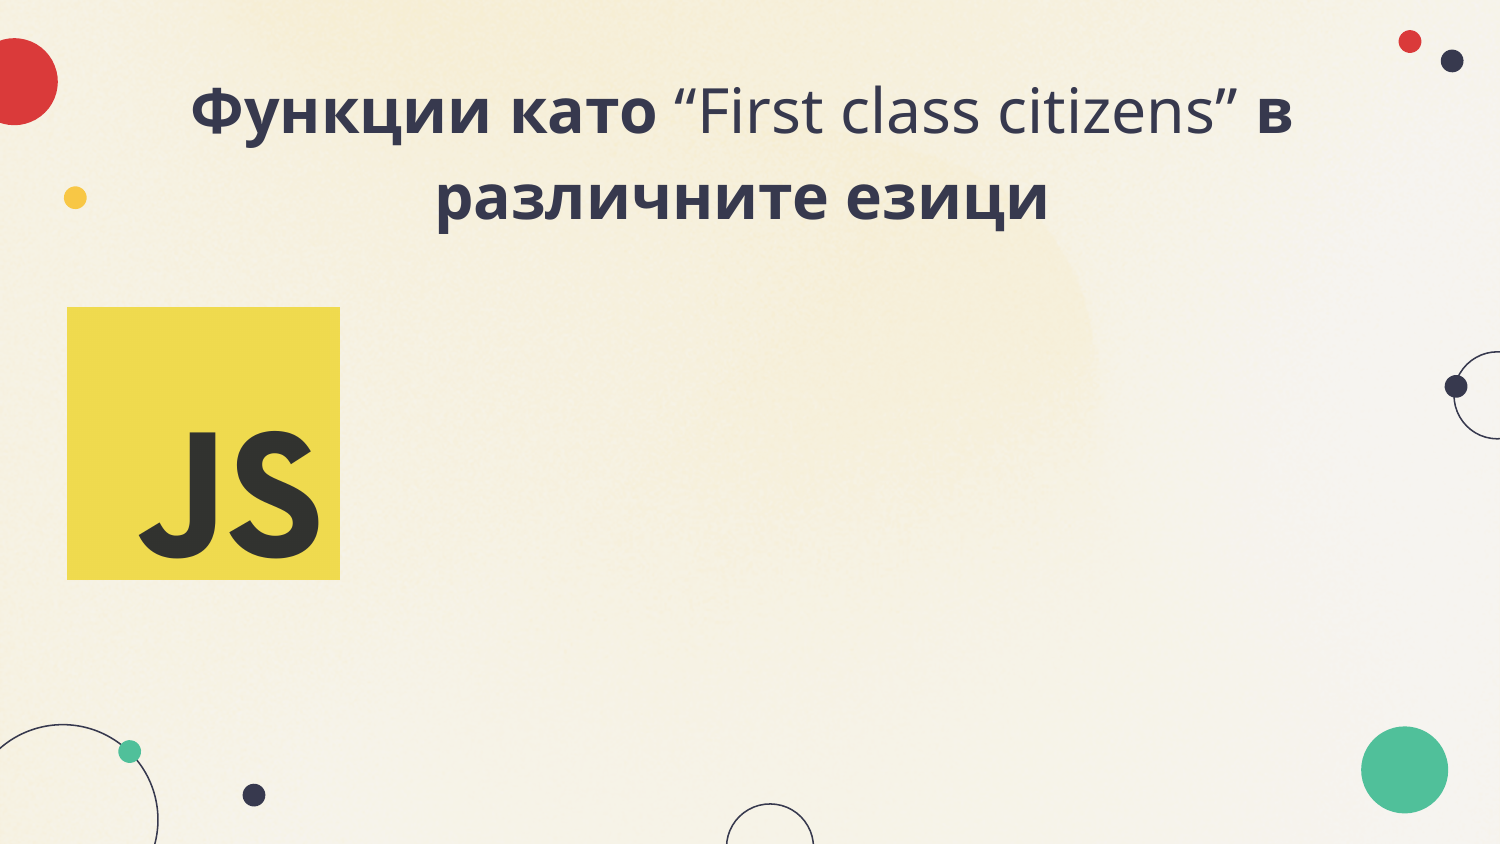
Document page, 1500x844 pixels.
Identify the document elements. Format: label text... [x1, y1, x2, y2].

text_box [118, 740, 142, 763]
text_box [1454, 351, 1500, 439]
text_box Функции като “First class citizens” в различните езици [109, 44, 1376, 247]
text_box [0, 0, 1500, 844]
text_box [1398, 30, 1422, 53]
text_box [63, 186, 87, 210]
picture [67, 307, 341, 580]
text_box [1444, 375, 1468, 398]
